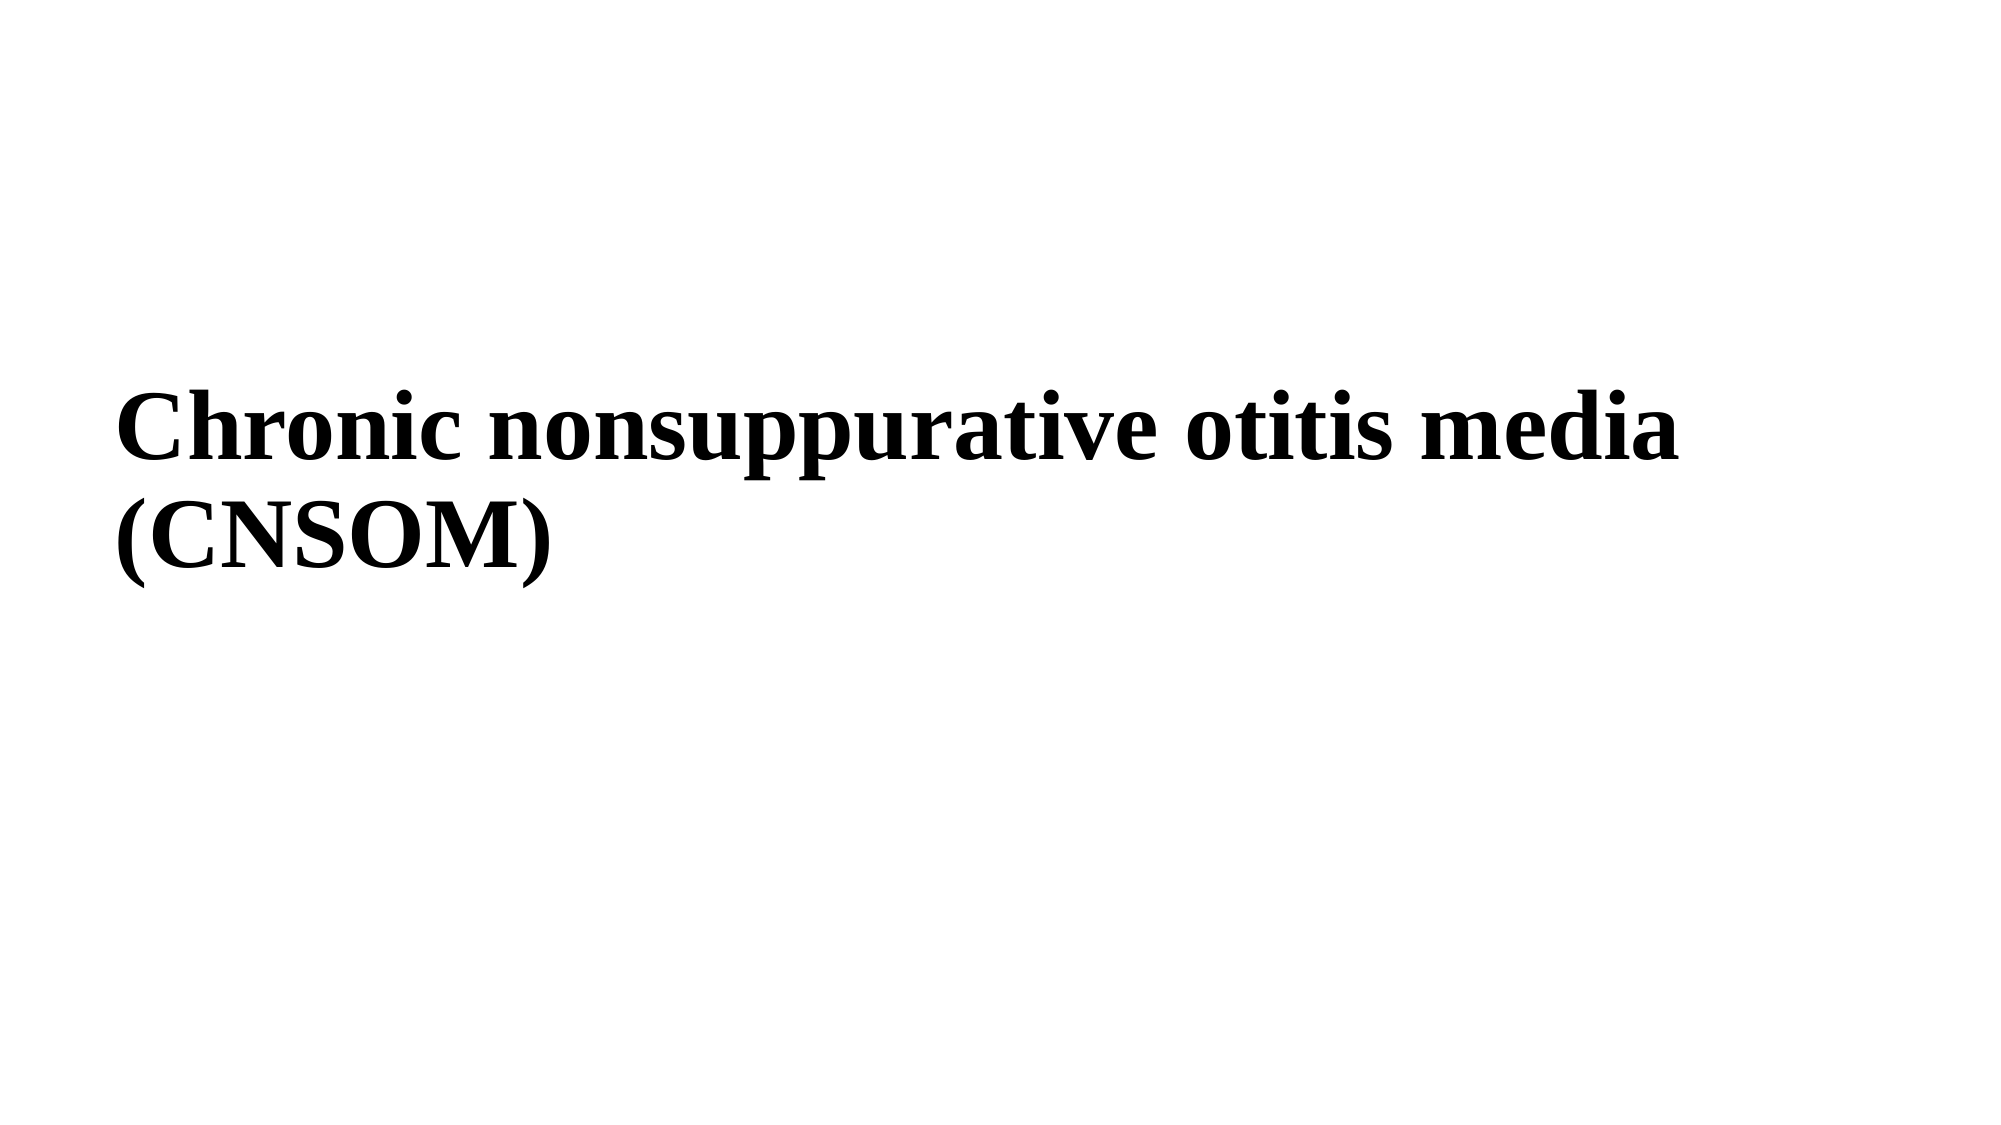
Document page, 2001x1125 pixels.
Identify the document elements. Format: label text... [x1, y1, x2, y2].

title Chronic nonsuppurative otitis media (CNSOM) [99, 112, 1900, 850]
